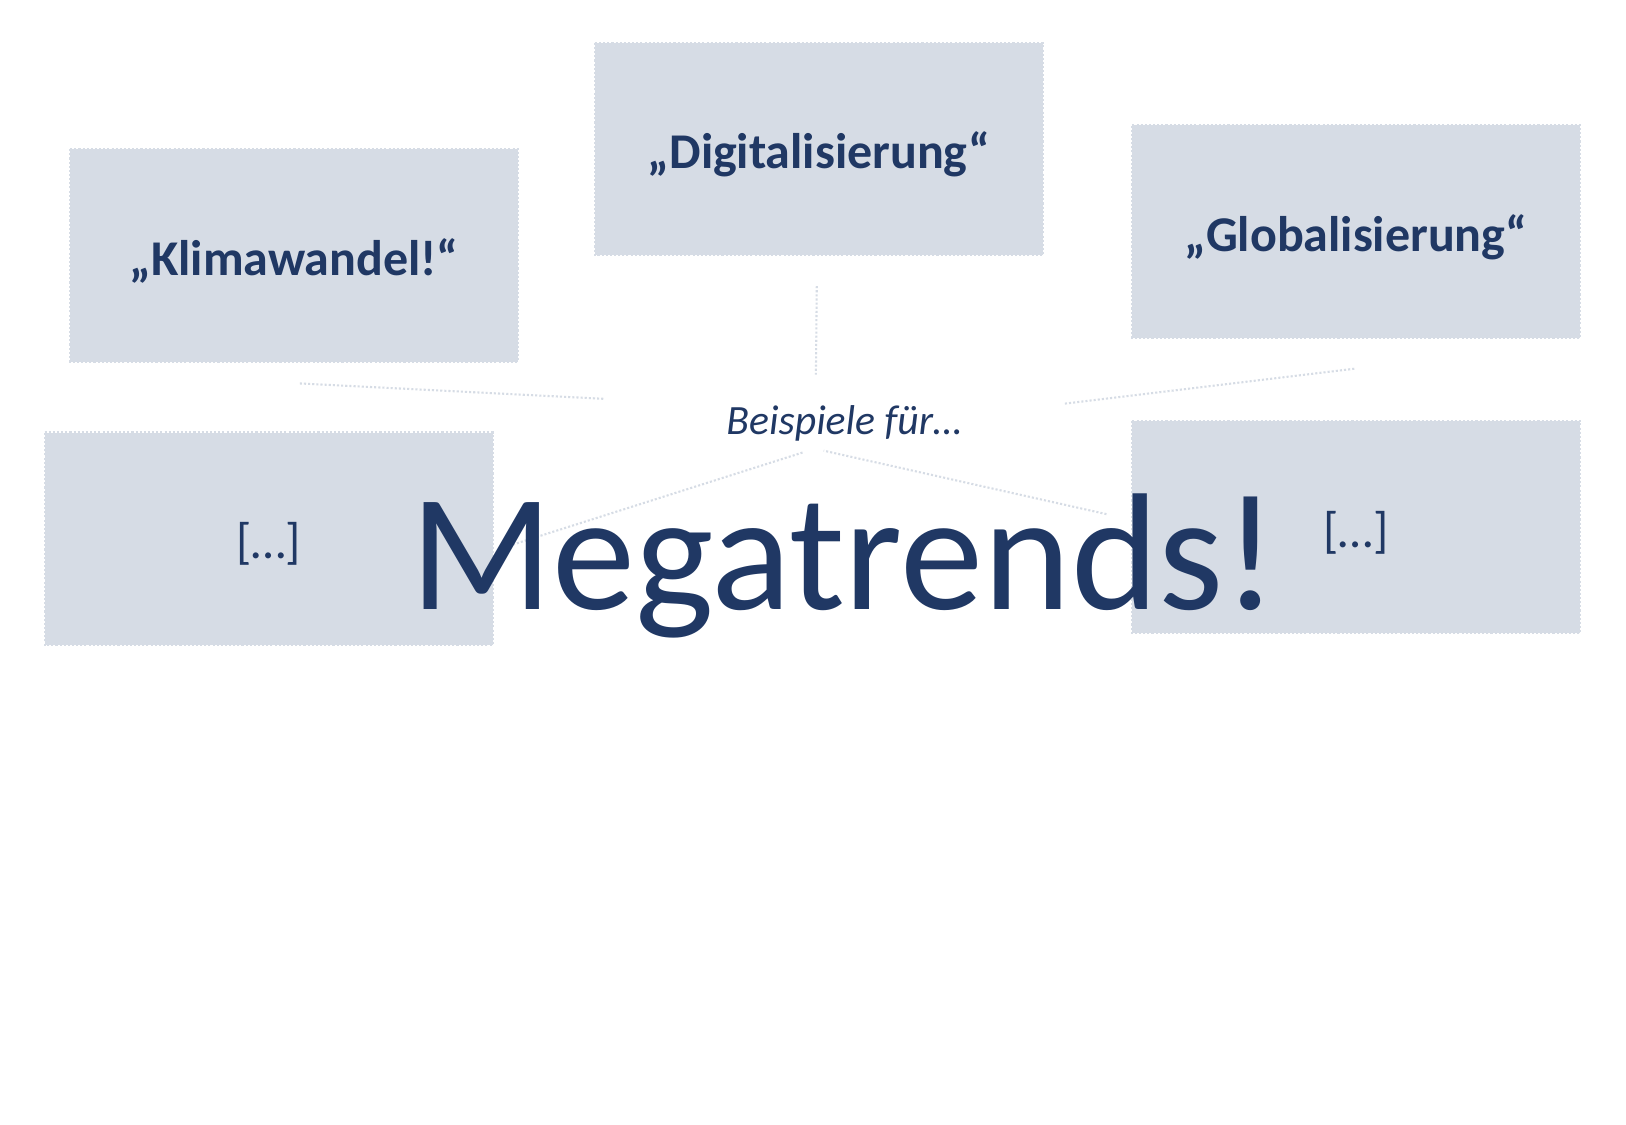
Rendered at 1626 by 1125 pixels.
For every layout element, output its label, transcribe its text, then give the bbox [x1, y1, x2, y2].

text_box „Globalisierung“ [1131, 124, 1581, 339]
text_box […] [44, 431, 287, 646]
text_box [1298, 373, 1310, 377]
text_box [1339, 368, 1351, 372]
text_box „Klimawandel!“ [69, 148, 519, 363]
text_box „Digitalisierung“ [594, 42, 1044, 256]
text_box […] [1402, 420, 1581, 634]
text_box Beispiele für… Megatrends! [287, 385, 1402, 651]
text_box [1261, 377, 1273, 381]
